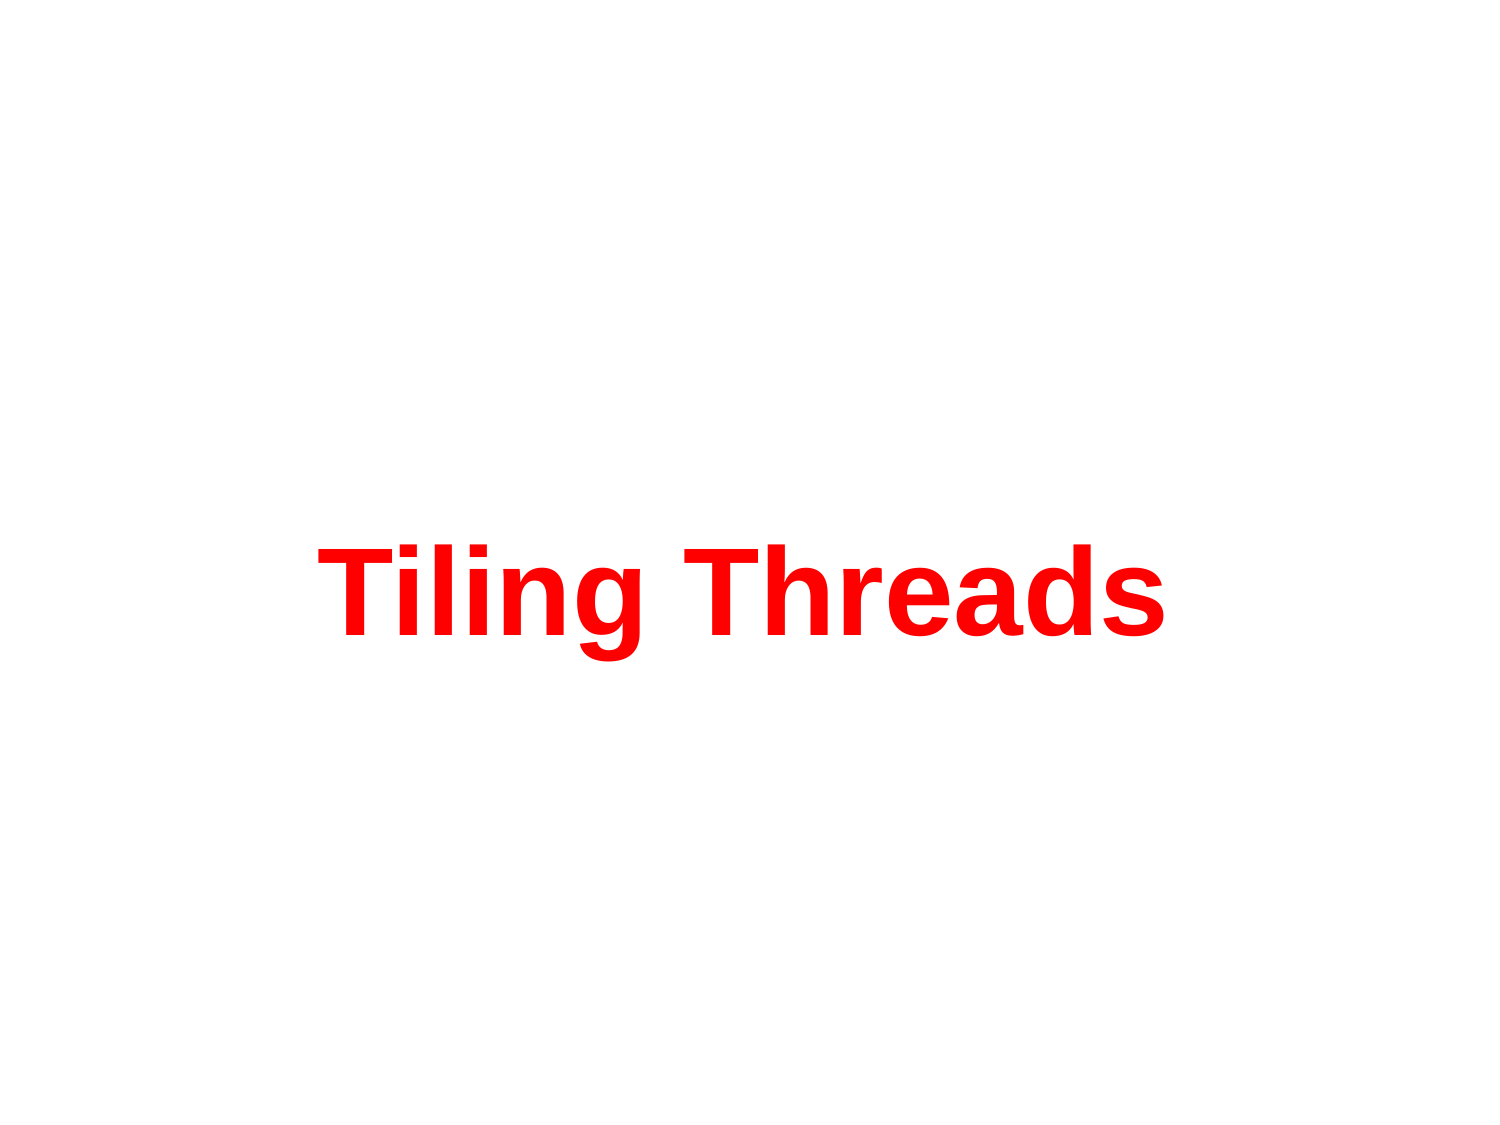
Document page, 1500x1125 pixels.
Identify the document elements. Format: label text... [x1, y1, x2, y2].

list Tiling Threads [24, 162, 1463, 1051]
